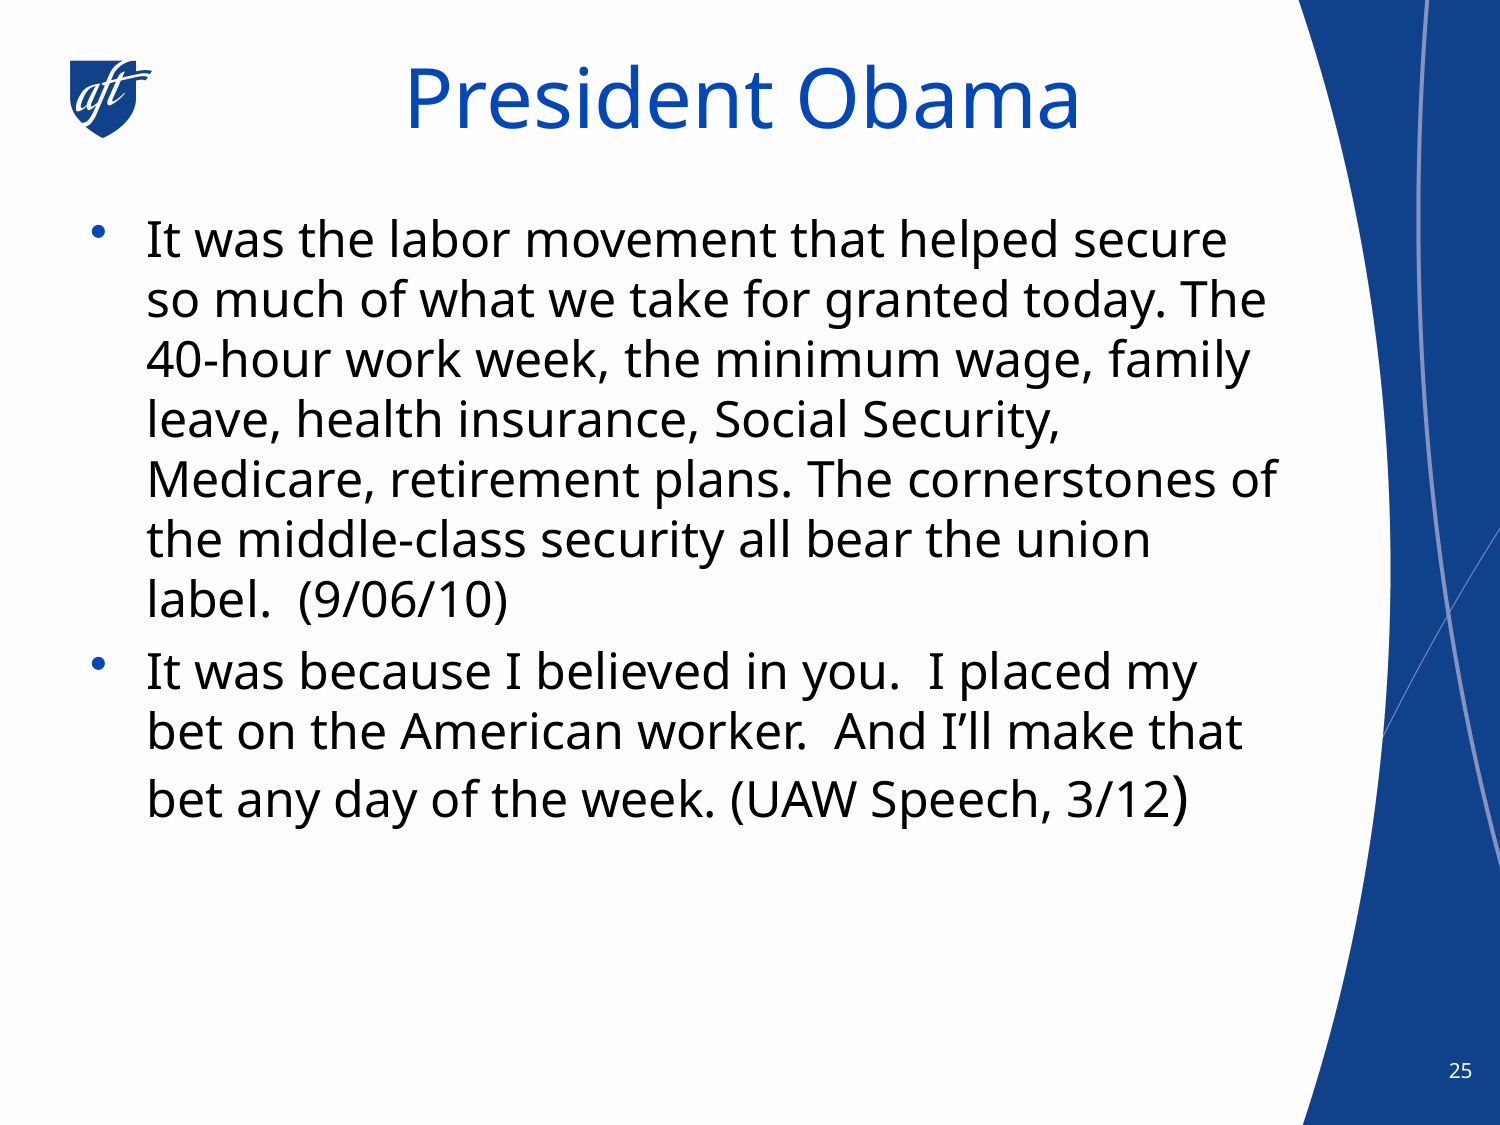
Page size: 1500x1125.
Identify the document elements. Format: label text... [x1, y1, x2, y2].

picture [0, 0, 1500, 1125]
title President Obama [187, 37, 1301, 199]
slide_number 25 [1174, 1049, 1488, 1101]
list It was the labor movement that helped secure so much of what we take for granted today. The 40-hour work week, the minimum wage, family leave, health insurance, Social Security, Medicare, retirement plans. The cornerstones of the middle-class security all bear the union label. (9/06/10) It was because I believed in you. I placed my bet on the American worker. And I’ll make that bet any day of the week. (UAW Speech, 3/12) [74, 199, 1301, 1076]
